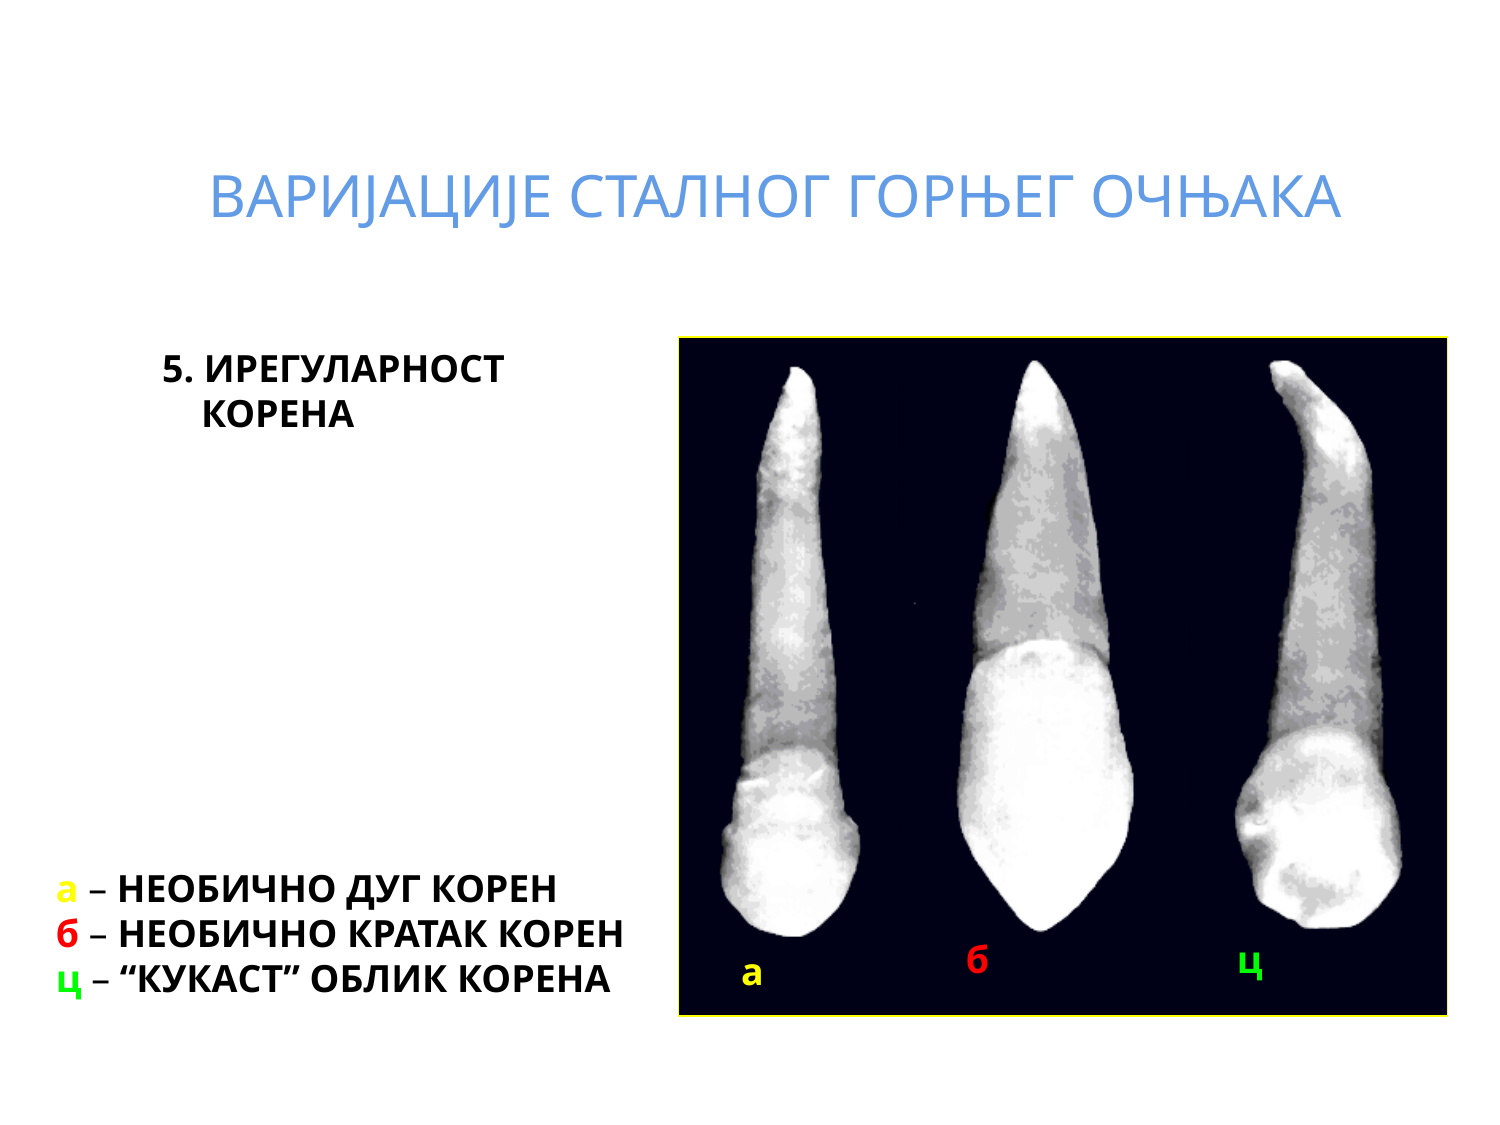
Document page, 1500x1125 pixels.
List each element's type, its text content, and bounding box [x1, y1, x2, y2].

text_box 5. ИРЕГУЛАРНОСТ КОРЕНА [147, 337, 602, 443]
text_box a – НЕОБИЧНО ДУГ КОРЕН б – НЕОБИЧНО КРАТАК КОРЕН ц – “КУКАСТ” ОБЛИК КОРЕНА [41, 857, 679, 1008]
picture [679, 337, 1447, 1016]
text_box ВАРИЈАЦИЈЕ СТАЛНОГ ГОРЊЕГ ОЧЊАКА [193, 151, 1357, 237]
